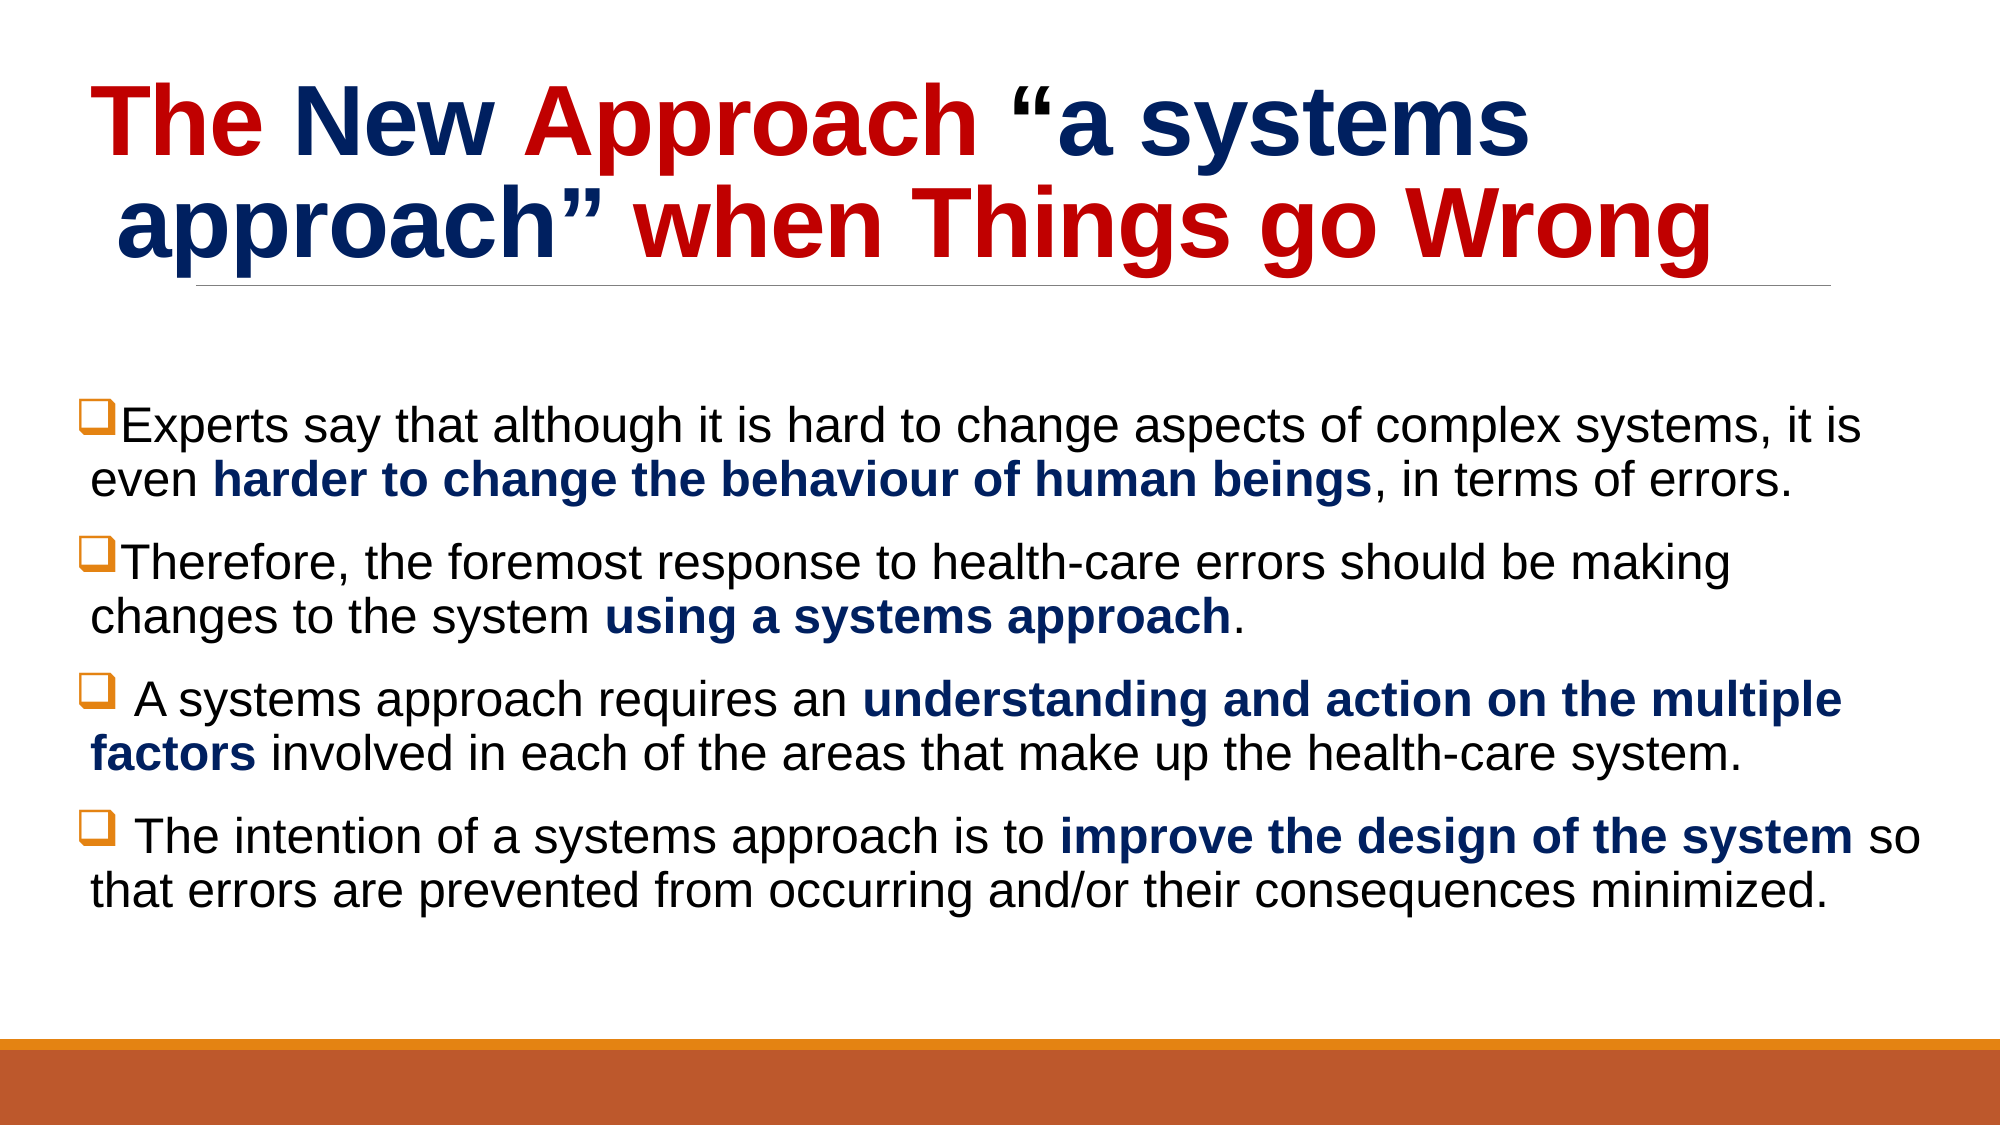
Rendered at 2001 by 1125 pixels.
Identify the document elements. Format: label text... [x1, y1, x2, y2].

list Experts say that although it is hard to change aspects of complex systems, it is even harder to change the behaviour of human beings, in terms of errors. Therefore, the foremost response to health-care errors should be making changes to the system using a systems approach. A systems approach requires an understanding and action on the multiple factors involved in each of the areas that make up the health-care system. The intention of a systems approach is to improve the design of the system so that errors are prevented from occurring and/or their consequences minimized. [75, 302, 1933, 1026]
title The New Approach “a systems approach” when Things go Wrong [75, 47, 1958, 285]
